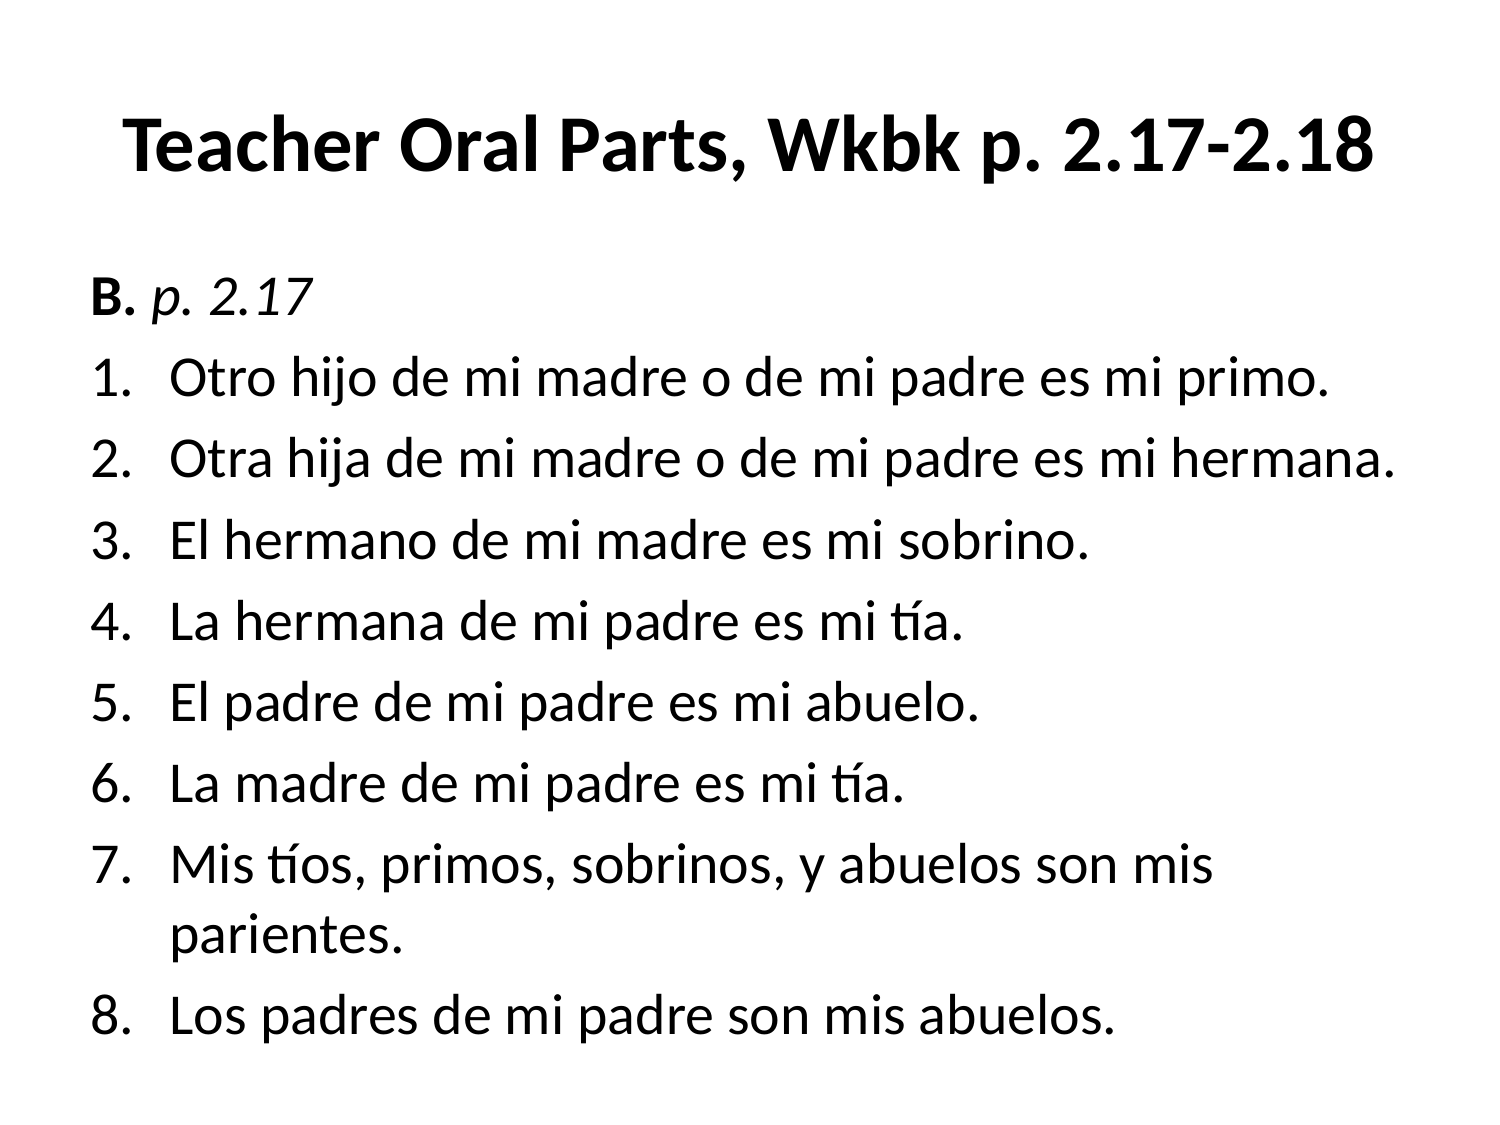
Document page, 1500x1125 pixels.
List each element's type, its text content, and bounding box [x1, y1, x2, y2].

title Teacher Oral Parts, Wkbk p. 2.17-2.18 [75, 45, 1425, 233]
list B. p. 2.17 Otro hijo de mi madre o de mi padre es mi primo. Otra hija de mi madre o de mi padre es mi hermana. El hermano de mi madre es mi sobrino. La hermana de mi padre es mi tía. El padre de mi padre es mi abuelo. La madre de mi padre es mi tía. Mis tíos, primos, sobrinos, y abuelos son mis parientes. Los padres de mi padre son mis abuelos. [75, 249, 1425, 1125]
